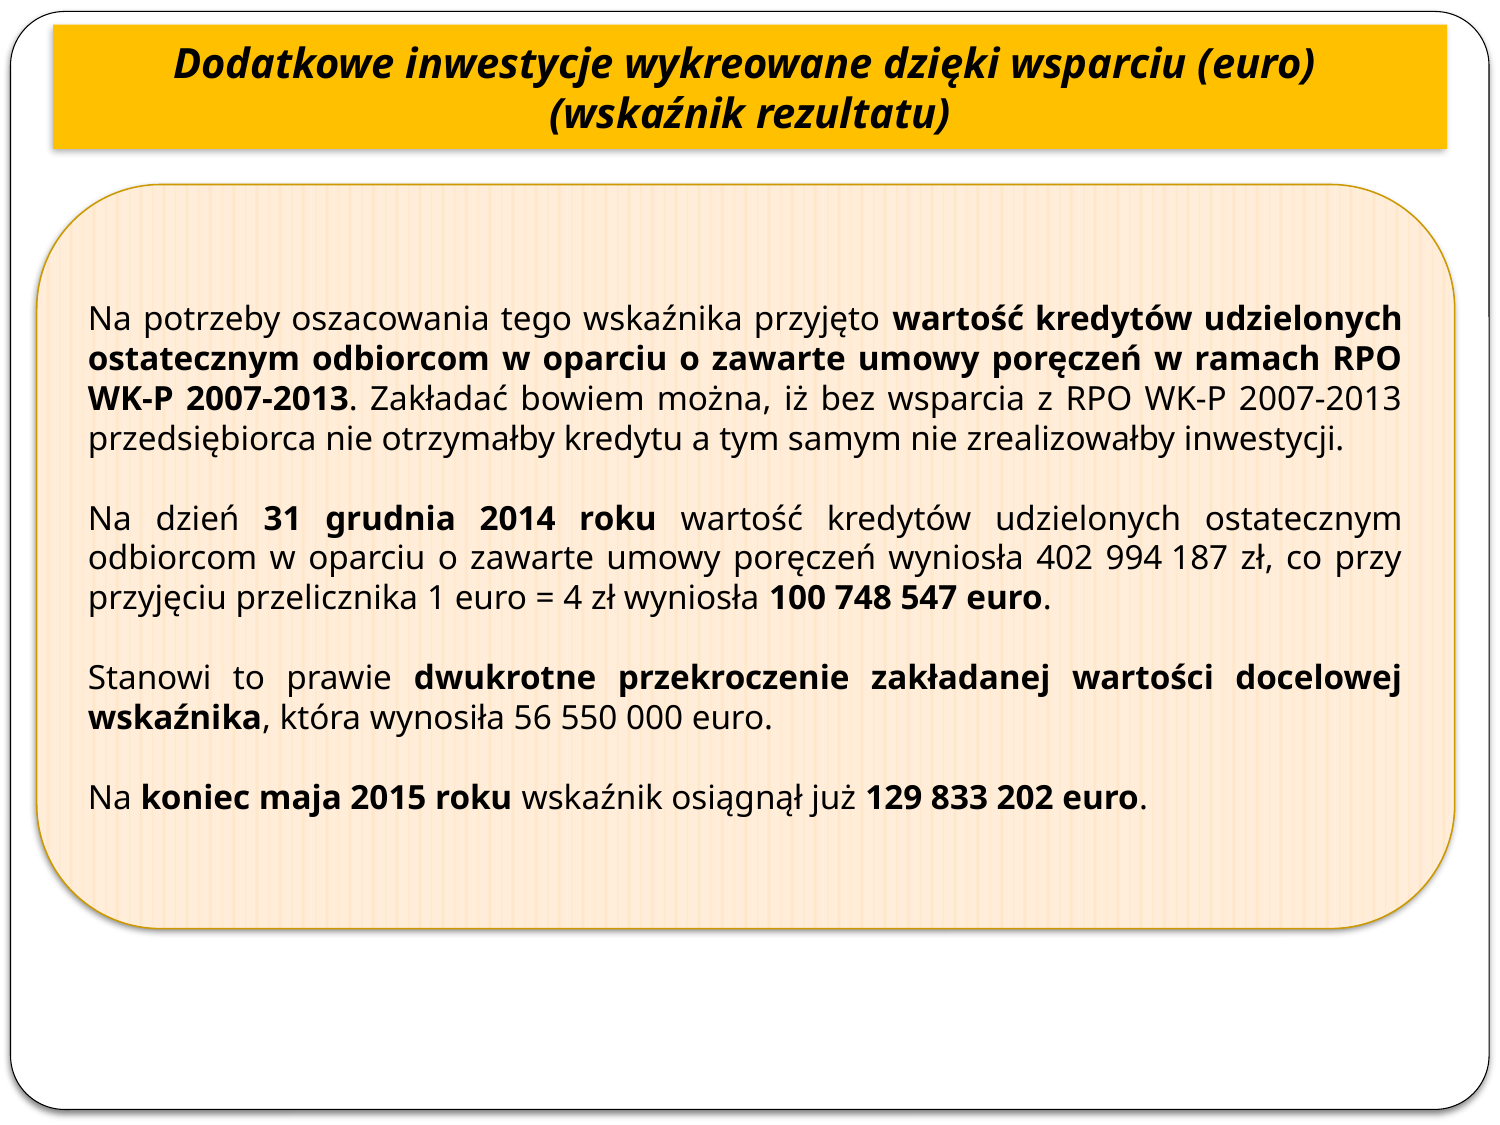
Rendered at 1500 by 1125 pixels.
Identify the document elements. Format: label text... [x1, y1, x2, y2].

text_box Na potrzeby oszacowania tego wskaźnika przyjęto wartość kredytów udzielonych ostatecznym odbiorcom w oparciu o zawarte umowy poręczeń w ramach RPO WK-P 2007-2013. Zakładać bowiem można, iż bez wsparcia z RPO WK-P 2007-2013 przedsiębiorca nie otrzymałby kredytu a tym samym nie zrealizowałby inwestycji. Na dzień 31 grudnia 2014 roku wartość kredytów udzielonych ostatecznym odbiorcom w oparciu o zawarte umowy poręczeń wyniosła 402 994 187 zł, co przy przyjęciu przelicznika 1 euro = 4 zł wyniosła 100 748 547 euro. Stanowi to prawie dwukrotne przekroczenie zakładanej wartości docelowej wskaźnika, która wynosiła 56 550 000 euro. Na koniec maja 2015 roku wskaźnik osiągnął już 129 833 202 euro. [35, 183, 1456, 930]
text_box Dodatkowe inwestycje wykreowane dzięki wsparciu (euro) (wskaźnik rezultatu) [53, 24, 1448, 149]
text_box [374, 282, 1125, 342]
